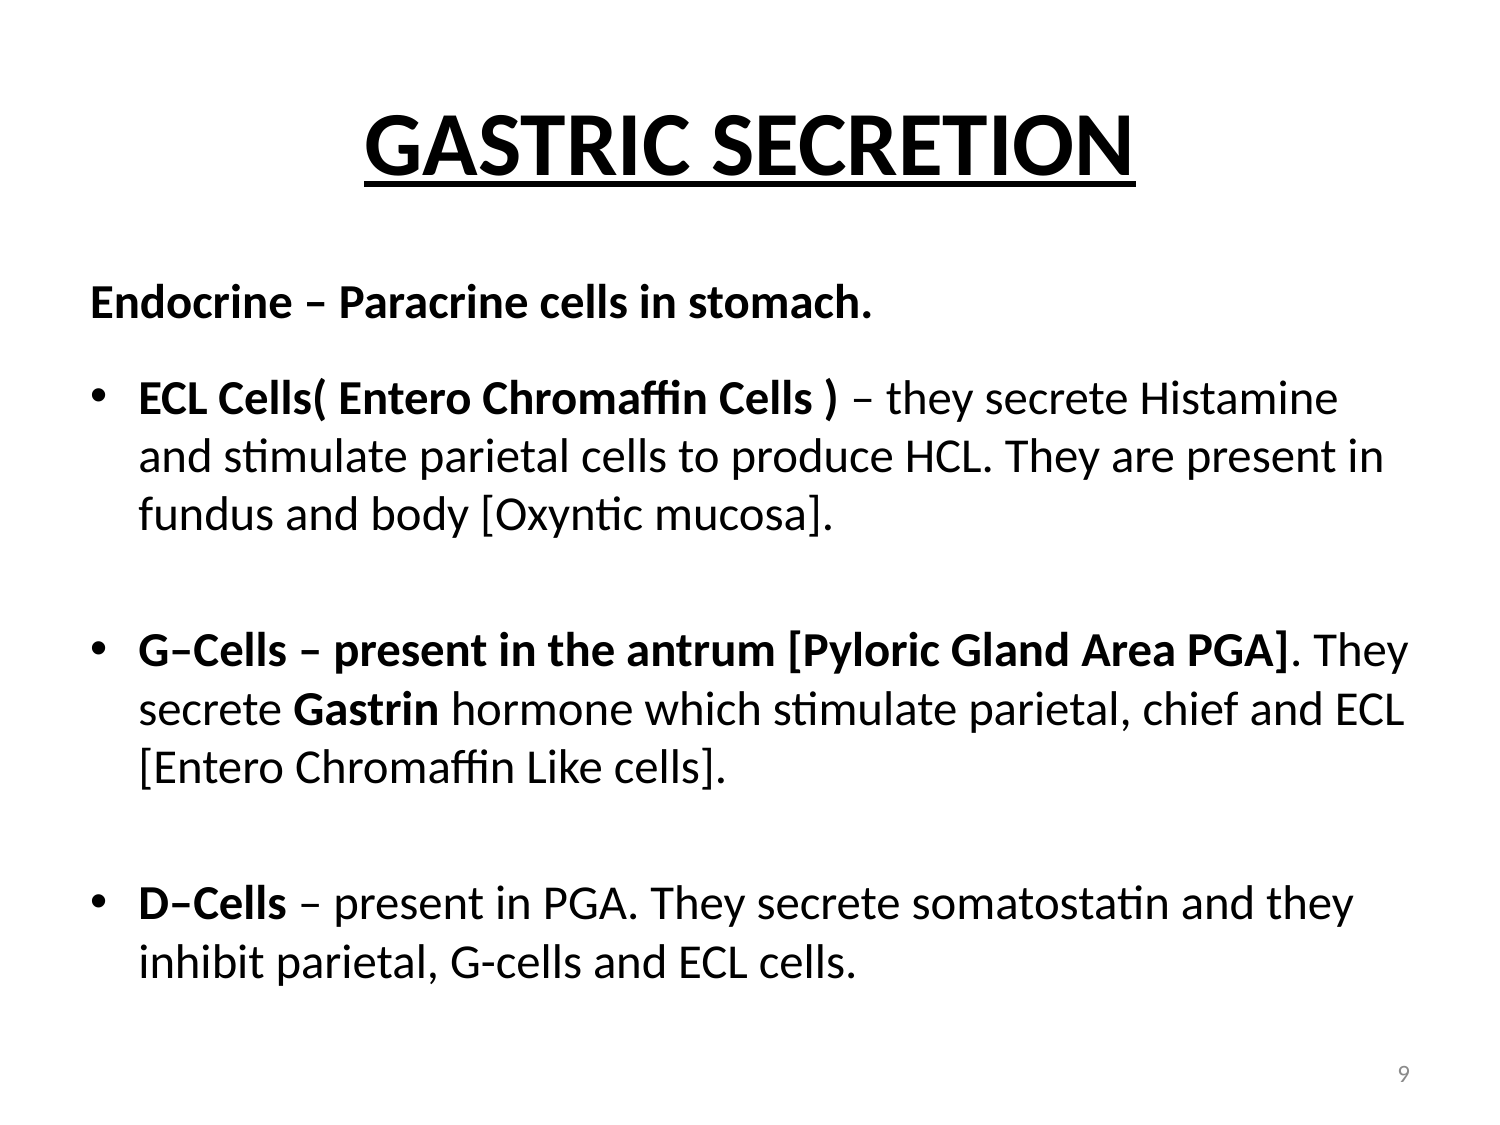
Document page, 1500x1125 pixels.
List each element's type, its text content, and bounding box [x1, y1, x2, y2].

slide_number 9 [1074, 1042, 1425, 1103]
list Endocrine – Paracrine cells in stomach. ECL Cells( Entero Chromaffin Cells ) – they secrete Histamine and stimulate parietal cells to produce HCL. They are present in fundus and body [Oxyntic mucosa]. G–Cells – present in the antrum [Pyloric Gland Area PGA]. They secrete Gastrin hormone which stimulate parietal, chief and ECL [Entero Chromaffin Like cells]. D–Cells – present in PGA. They secrete somatostatin and they inhibit parietal, G-cells and ECL cells. [75, 262, 1425, 1005]
title GASTRIC SECRETION [75, 45, 1425, 233]
